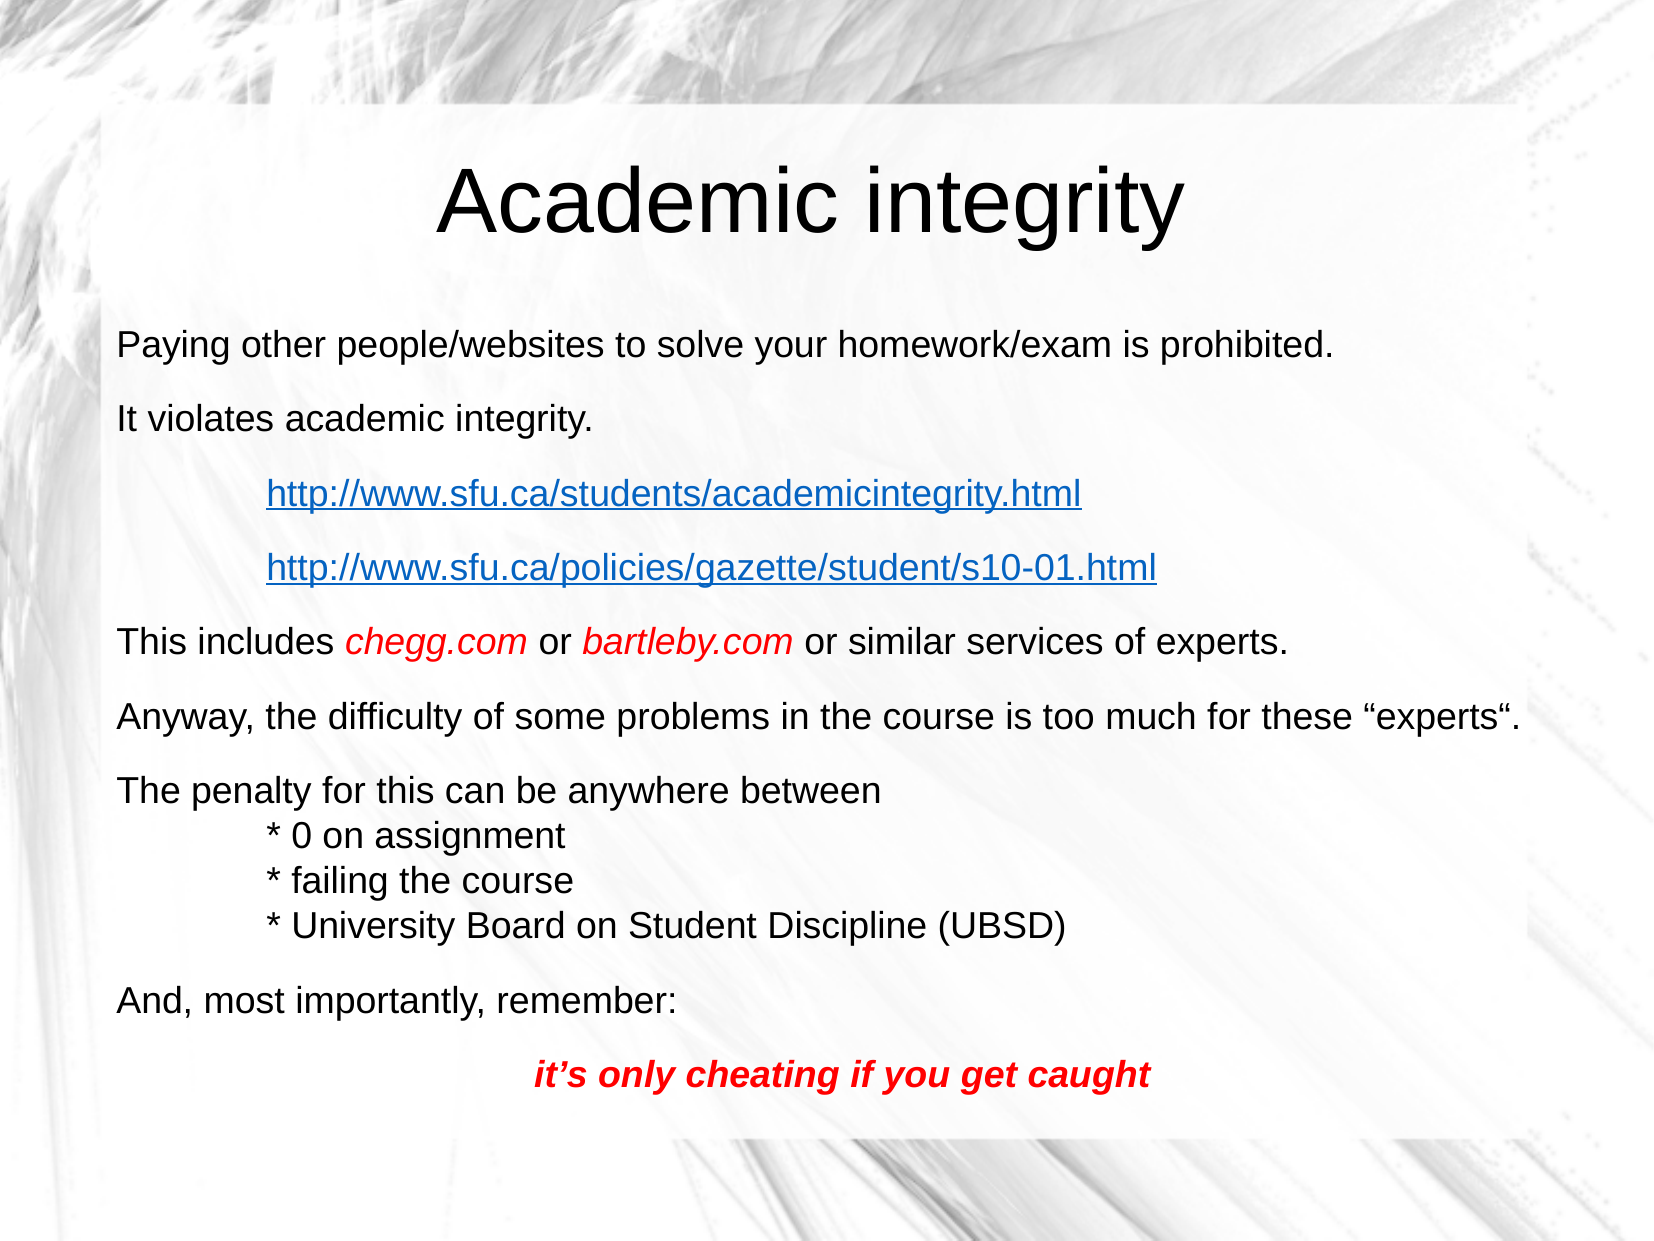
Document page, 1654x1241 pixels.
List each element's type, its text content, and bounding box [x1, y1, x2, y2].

title Academic integrity [118, 112, 1506, 281]
list Paying other people/websites to solve your homework/exam is prohibited. It violates academic integrity. http://www.sfu.ca/students/academicintegrity.html http://www.sfu.ca/policies/gazette/student/s10-01.html This includes chegg.com or bartleby.com or similar services of experts. Anyway, the difficulty of some problems in the course is too much for these “experts“. The penalty for this can be anywhere between * 0 on assignment * failing the course * University Board on Student Discipline (UBSD) And, most importantly, remember: it’s only cheating if you get caught [116, 319, 1569, 1158]
picture [0, 0, 1654, 1241]
